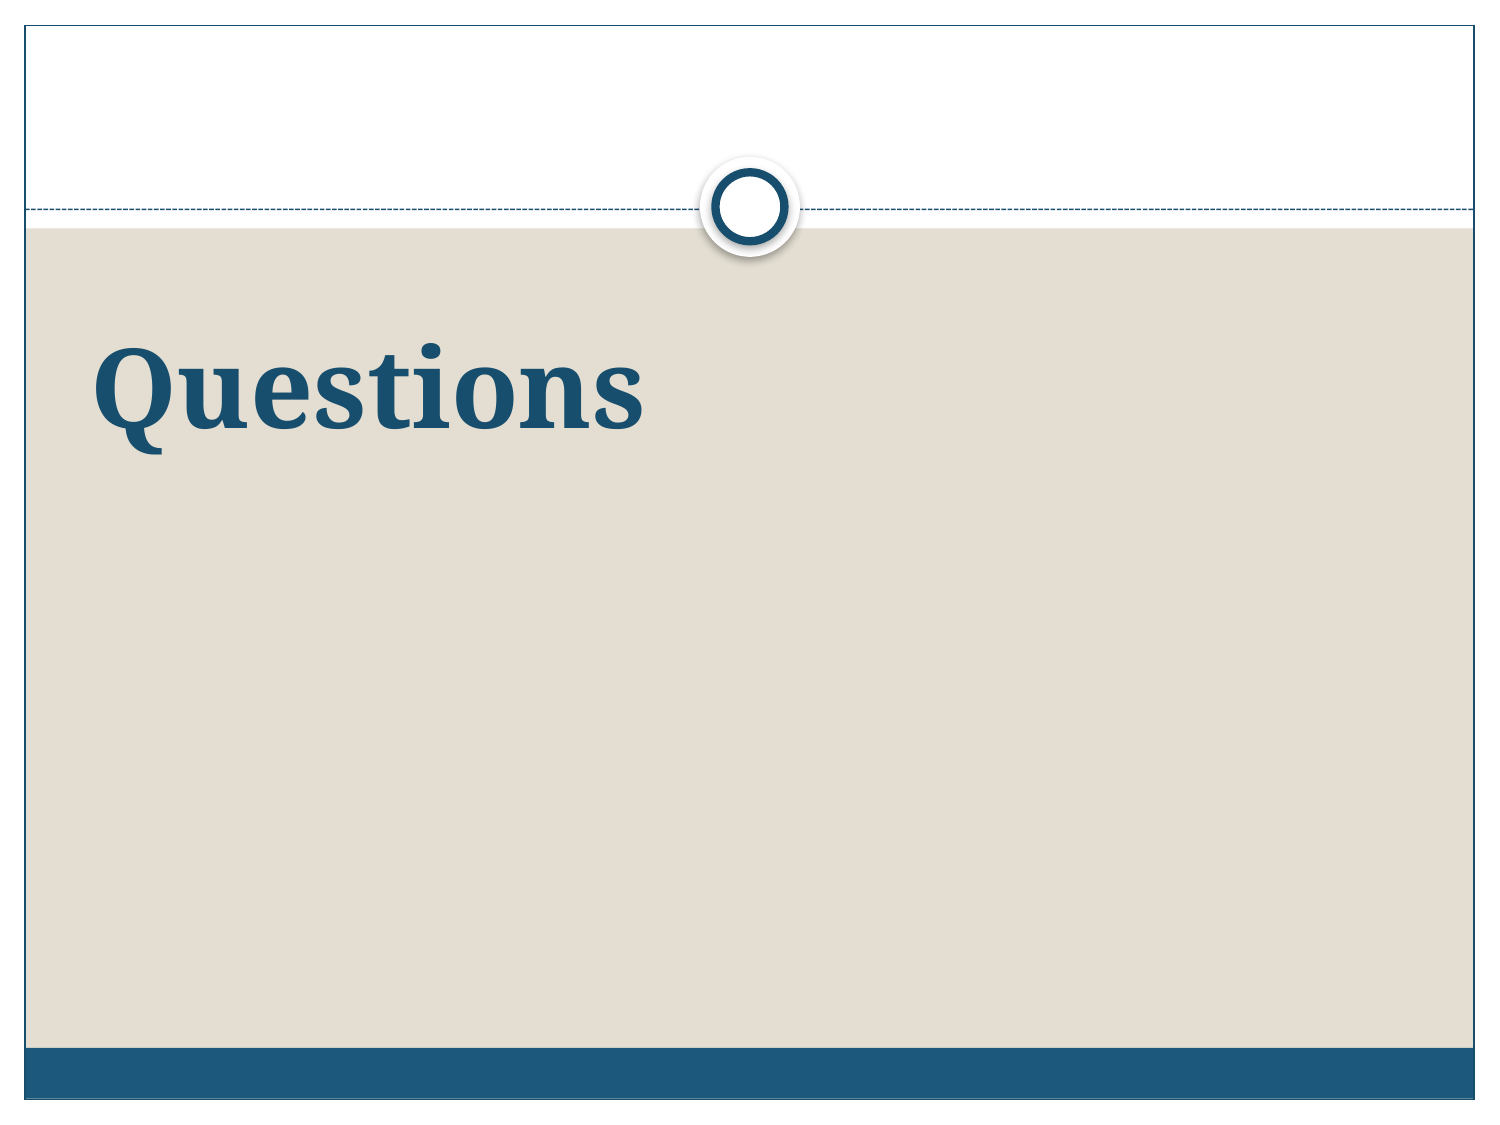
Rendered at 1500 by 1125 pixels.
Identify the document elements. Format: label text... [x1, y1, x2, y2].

title Questions [75, 270, 1088, 458]
